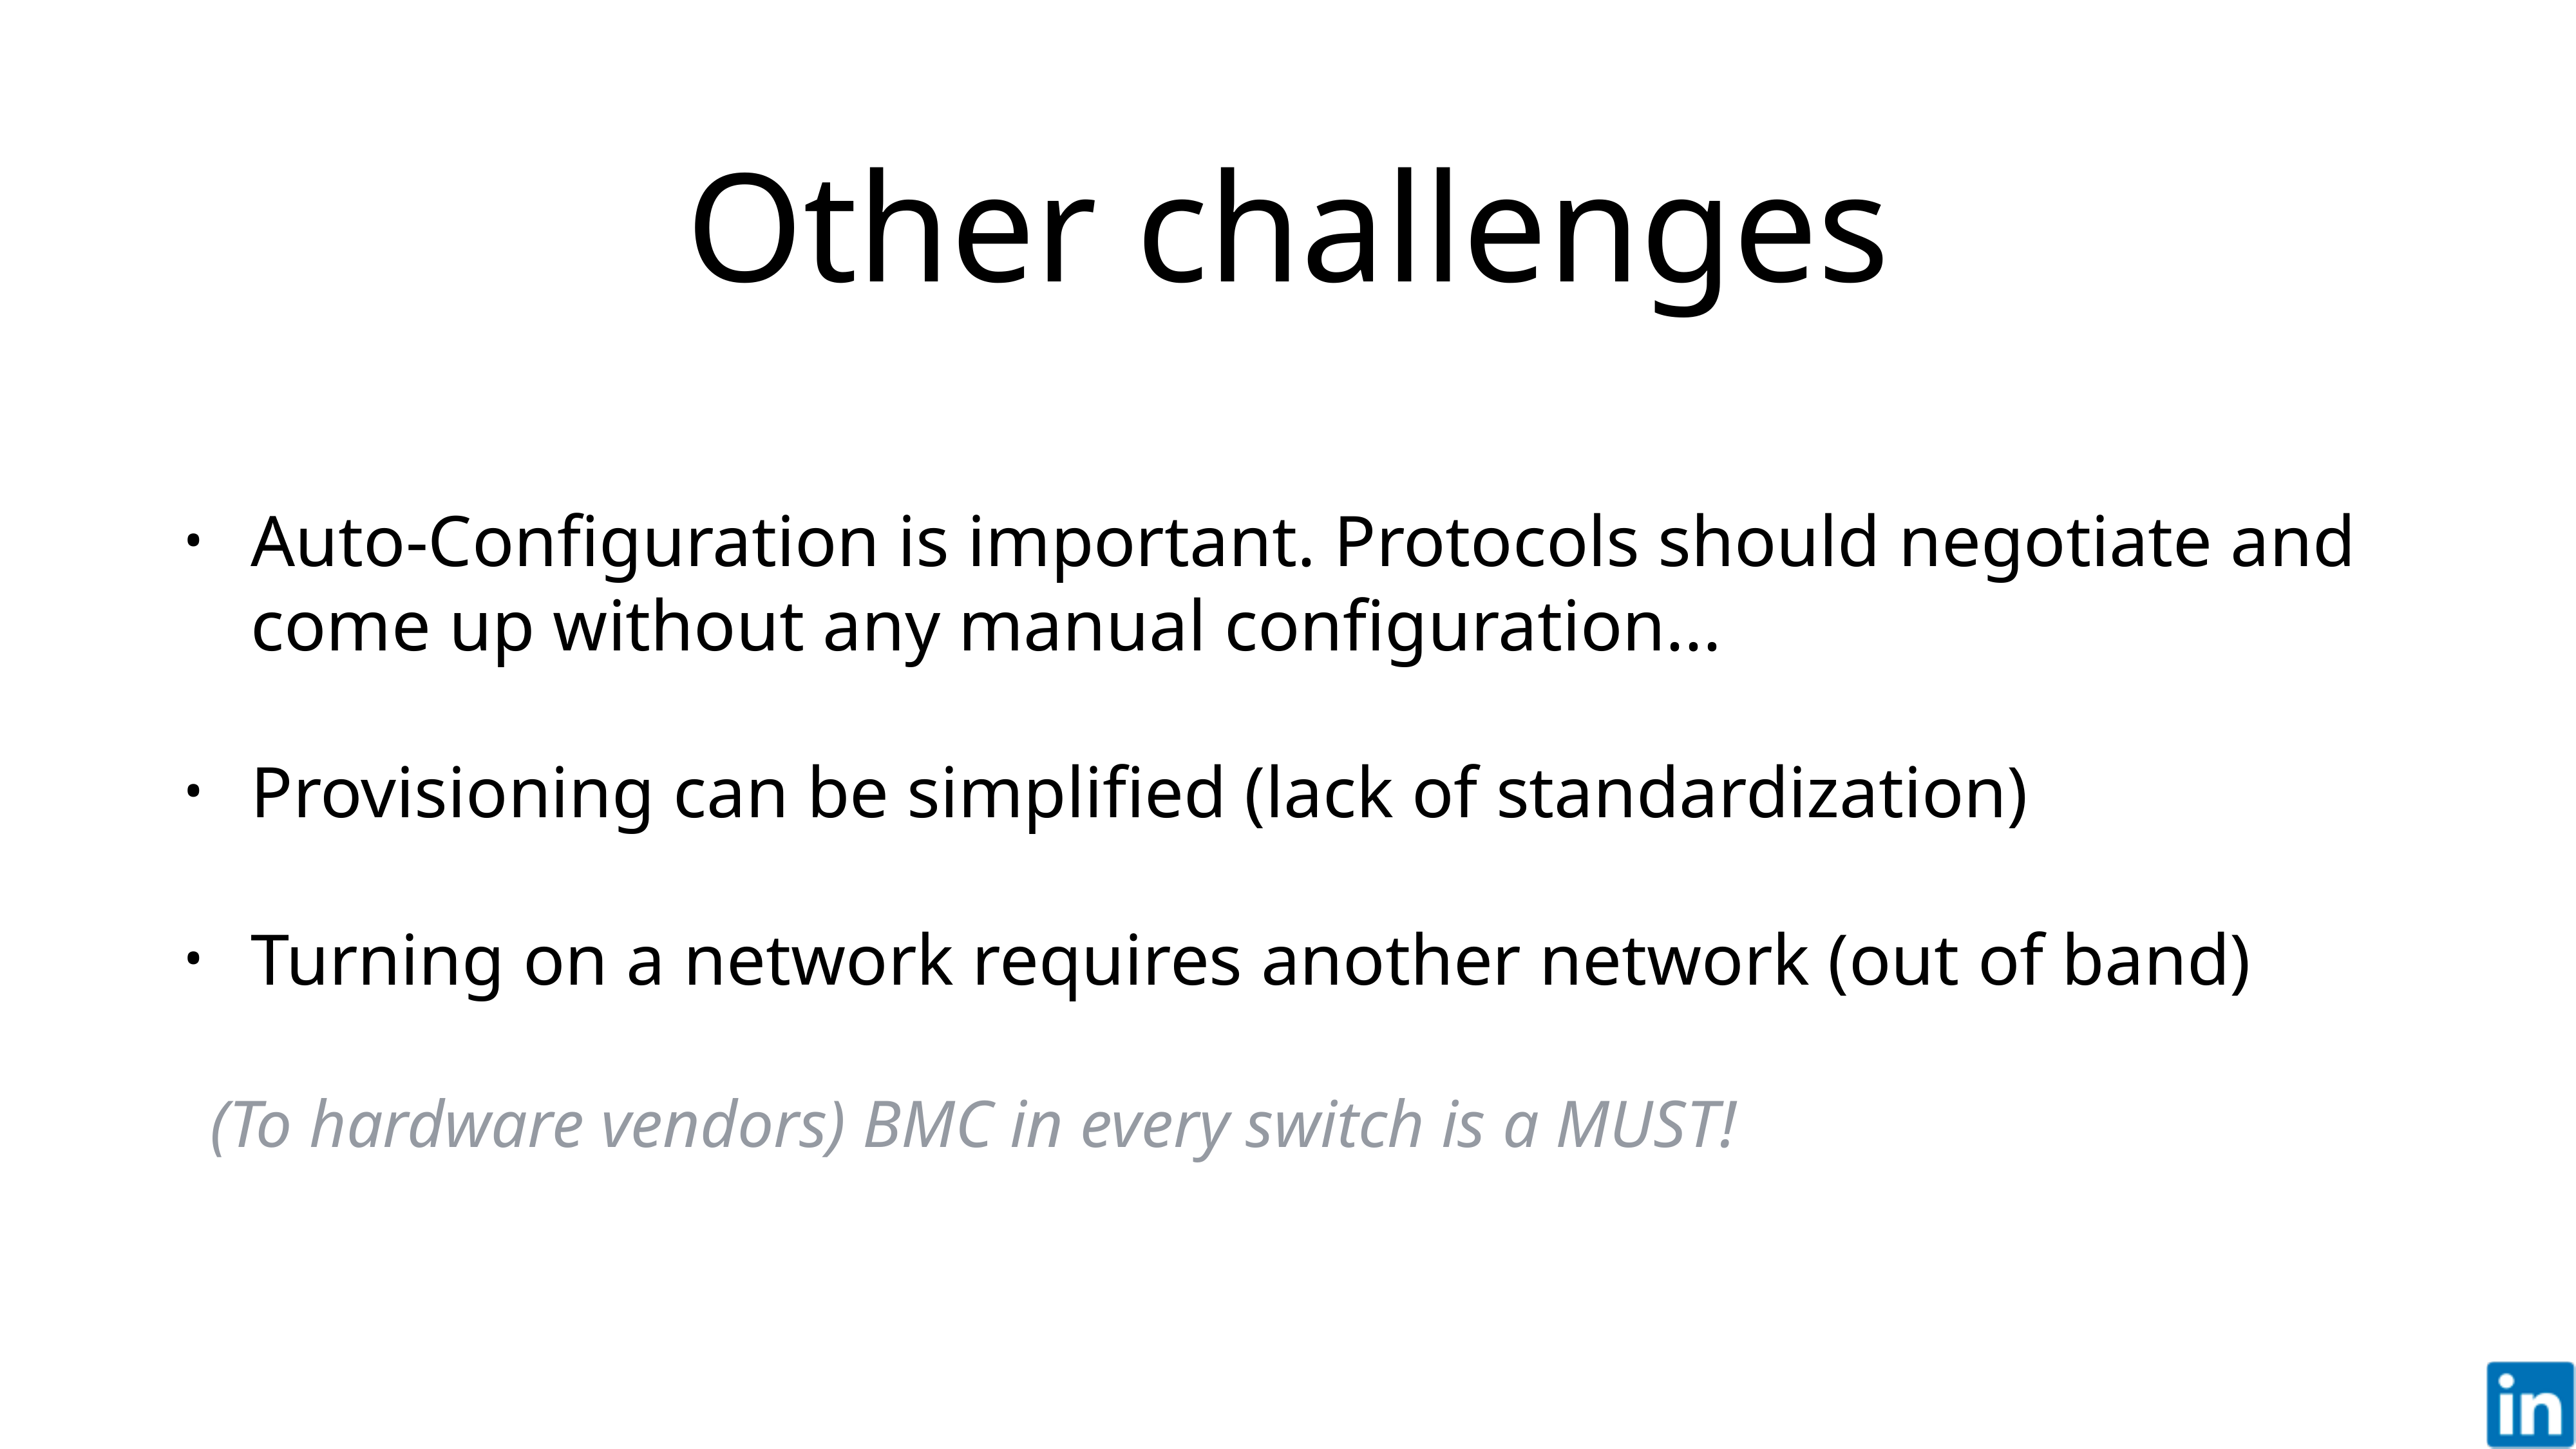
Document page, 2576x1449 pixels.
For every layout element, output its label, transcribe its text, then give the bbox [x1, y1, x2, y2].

list Auto-Configuration is important. Protocols should negotiate and come up without any manual configuration... Provisioning can be simplified (lack of standardization) Turning on a network requires another network (out of band) (To hardware vendors) BMC in every switch is a MUST! [178, 342, 2398, 1315]
picture [2486, 1361, 2576, 1449]
title Other challenges [178, 100, 2398, 342]
